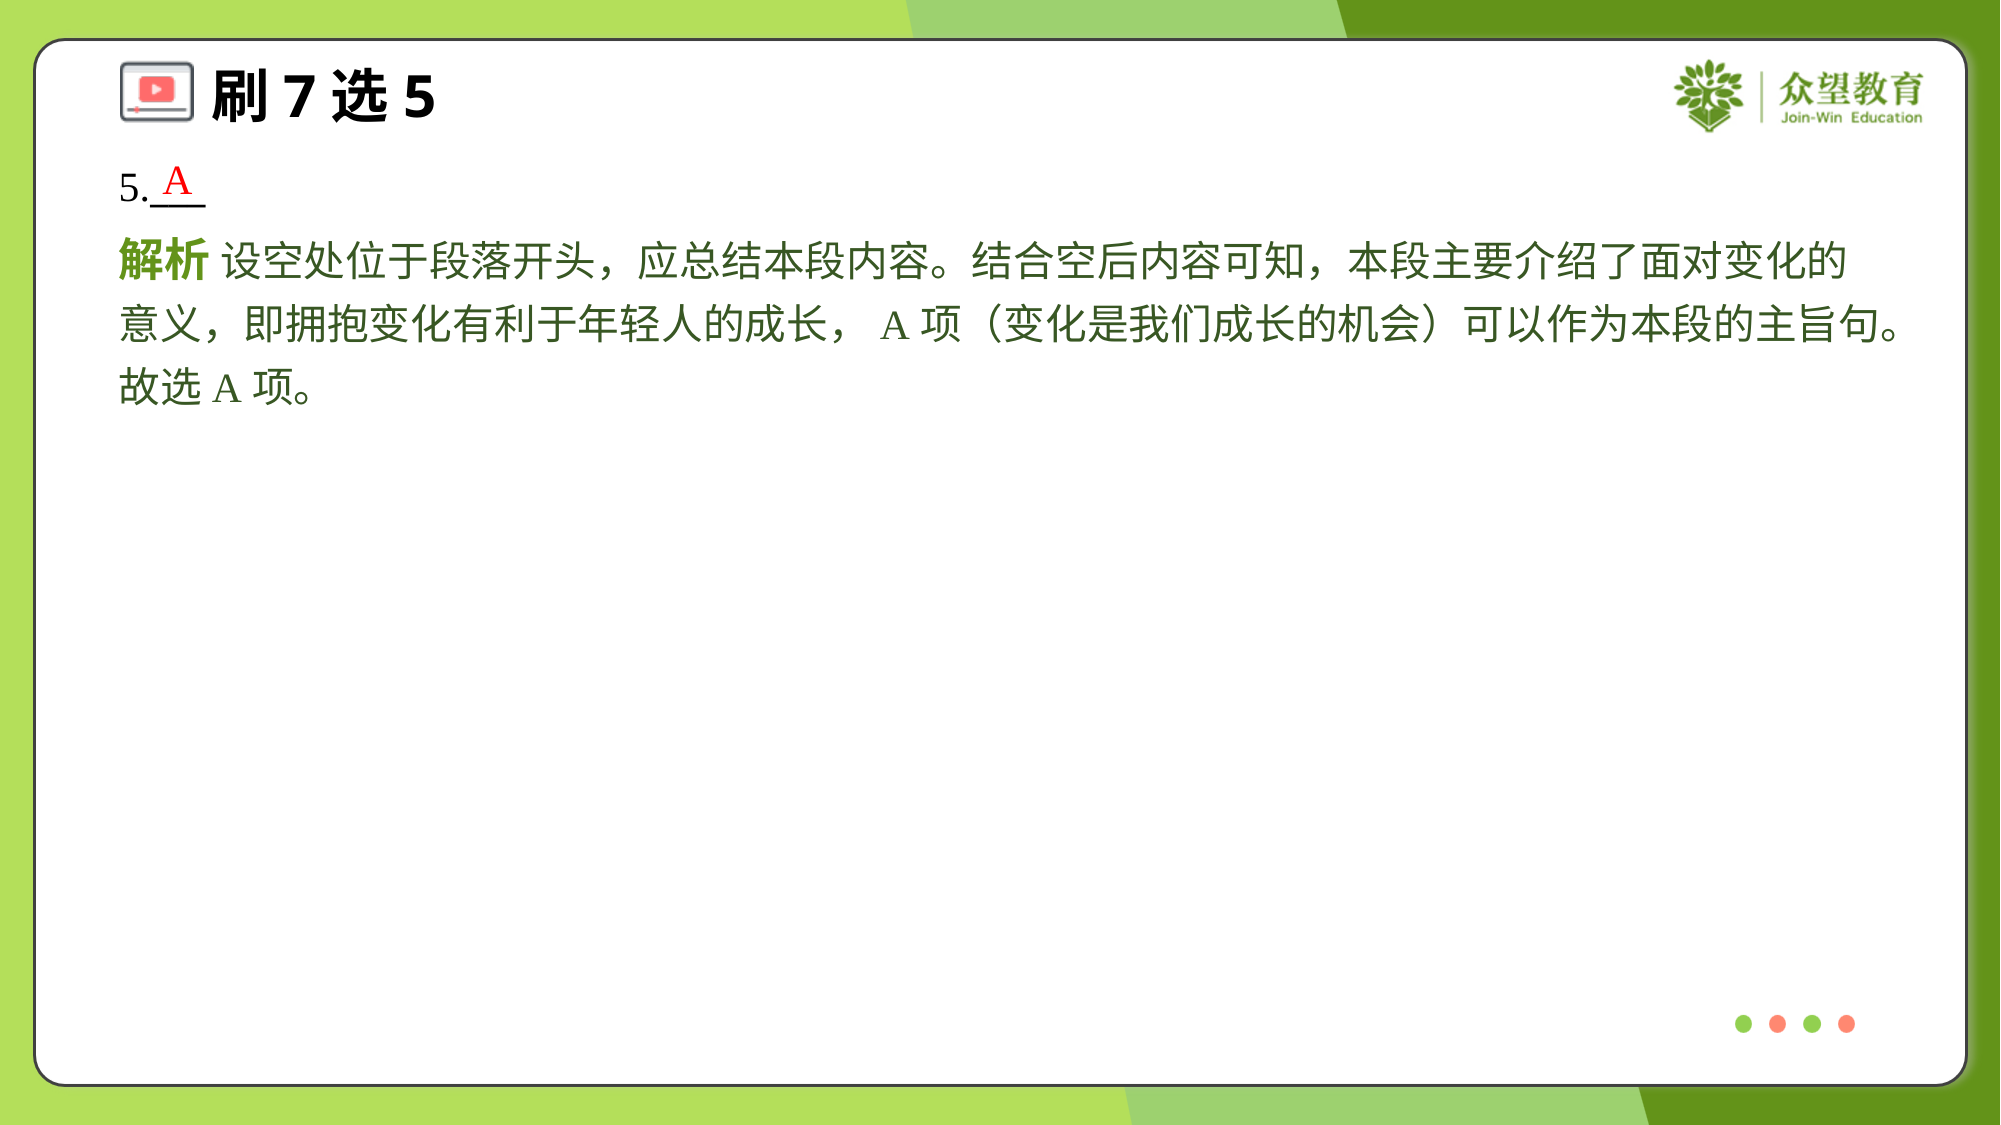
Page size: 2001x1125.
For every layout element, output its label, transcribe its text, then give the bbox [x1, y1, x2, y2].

picture [0, 0, 2000, 1125]
text_box 解析 设空处位于段落开头，应总结本段内容。结合空后内容可知，本段主要介绍了面对变化的意义，即拥抱变化有利于年轻人的成长，A项（变化是我们成长的机会）可以作为本段的主旨句。故选A项。 [118, 216, 1883, 411]
text_box 5.___ [118, 146, 1883, 210]
text_box A [147, 140, 208, 204]
